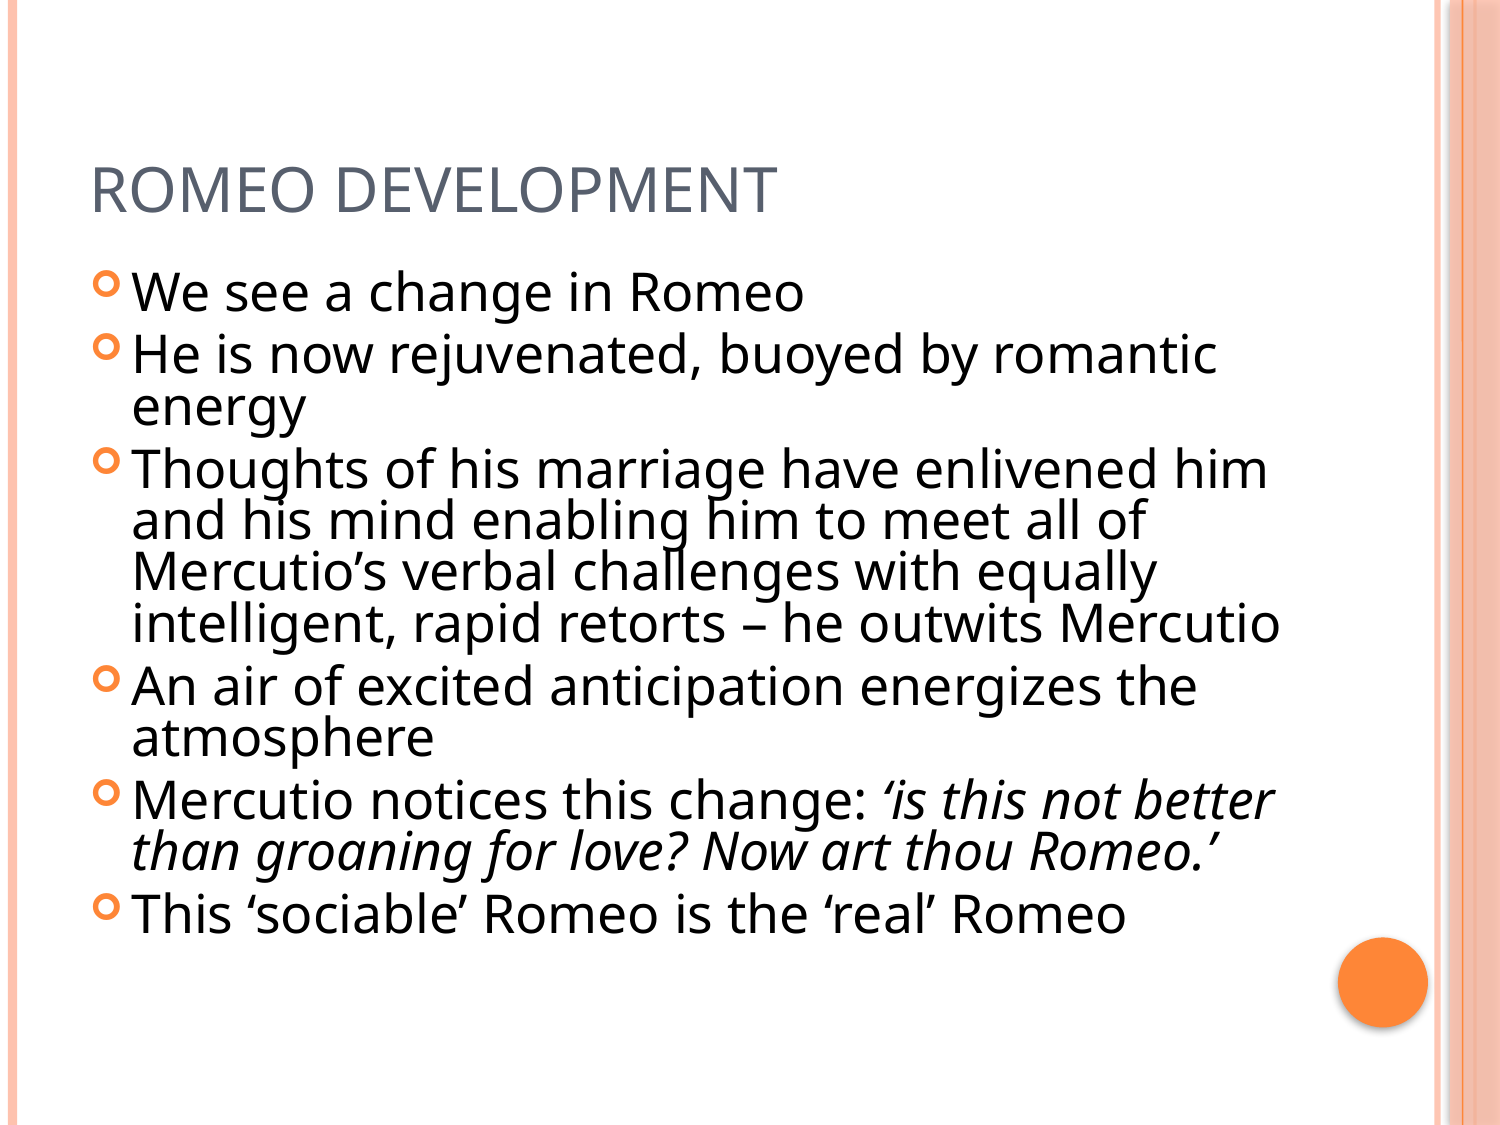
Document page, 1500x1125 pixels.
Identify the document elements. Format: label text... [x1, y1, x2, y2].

title Romeo Development [75, 45, 1300, 233]
list We see a change in Romeo He is now rejuvenated, buoyed by romantic energy Thoughts of his marriage have enlivened him and his mind enabling him to meet all of Mercutio’s verbal challenges with equally intelligent, rapid retorts – he outwits Mercutio An air of excited anticipation energizes the atmosphere Mercutio notices this change: ‘is this not better than groaning for love? Now art thou Romeo.’ This ‘sociable’ Romeo is the ‘real’ Romeo [75, 262, 1300, 1062]
